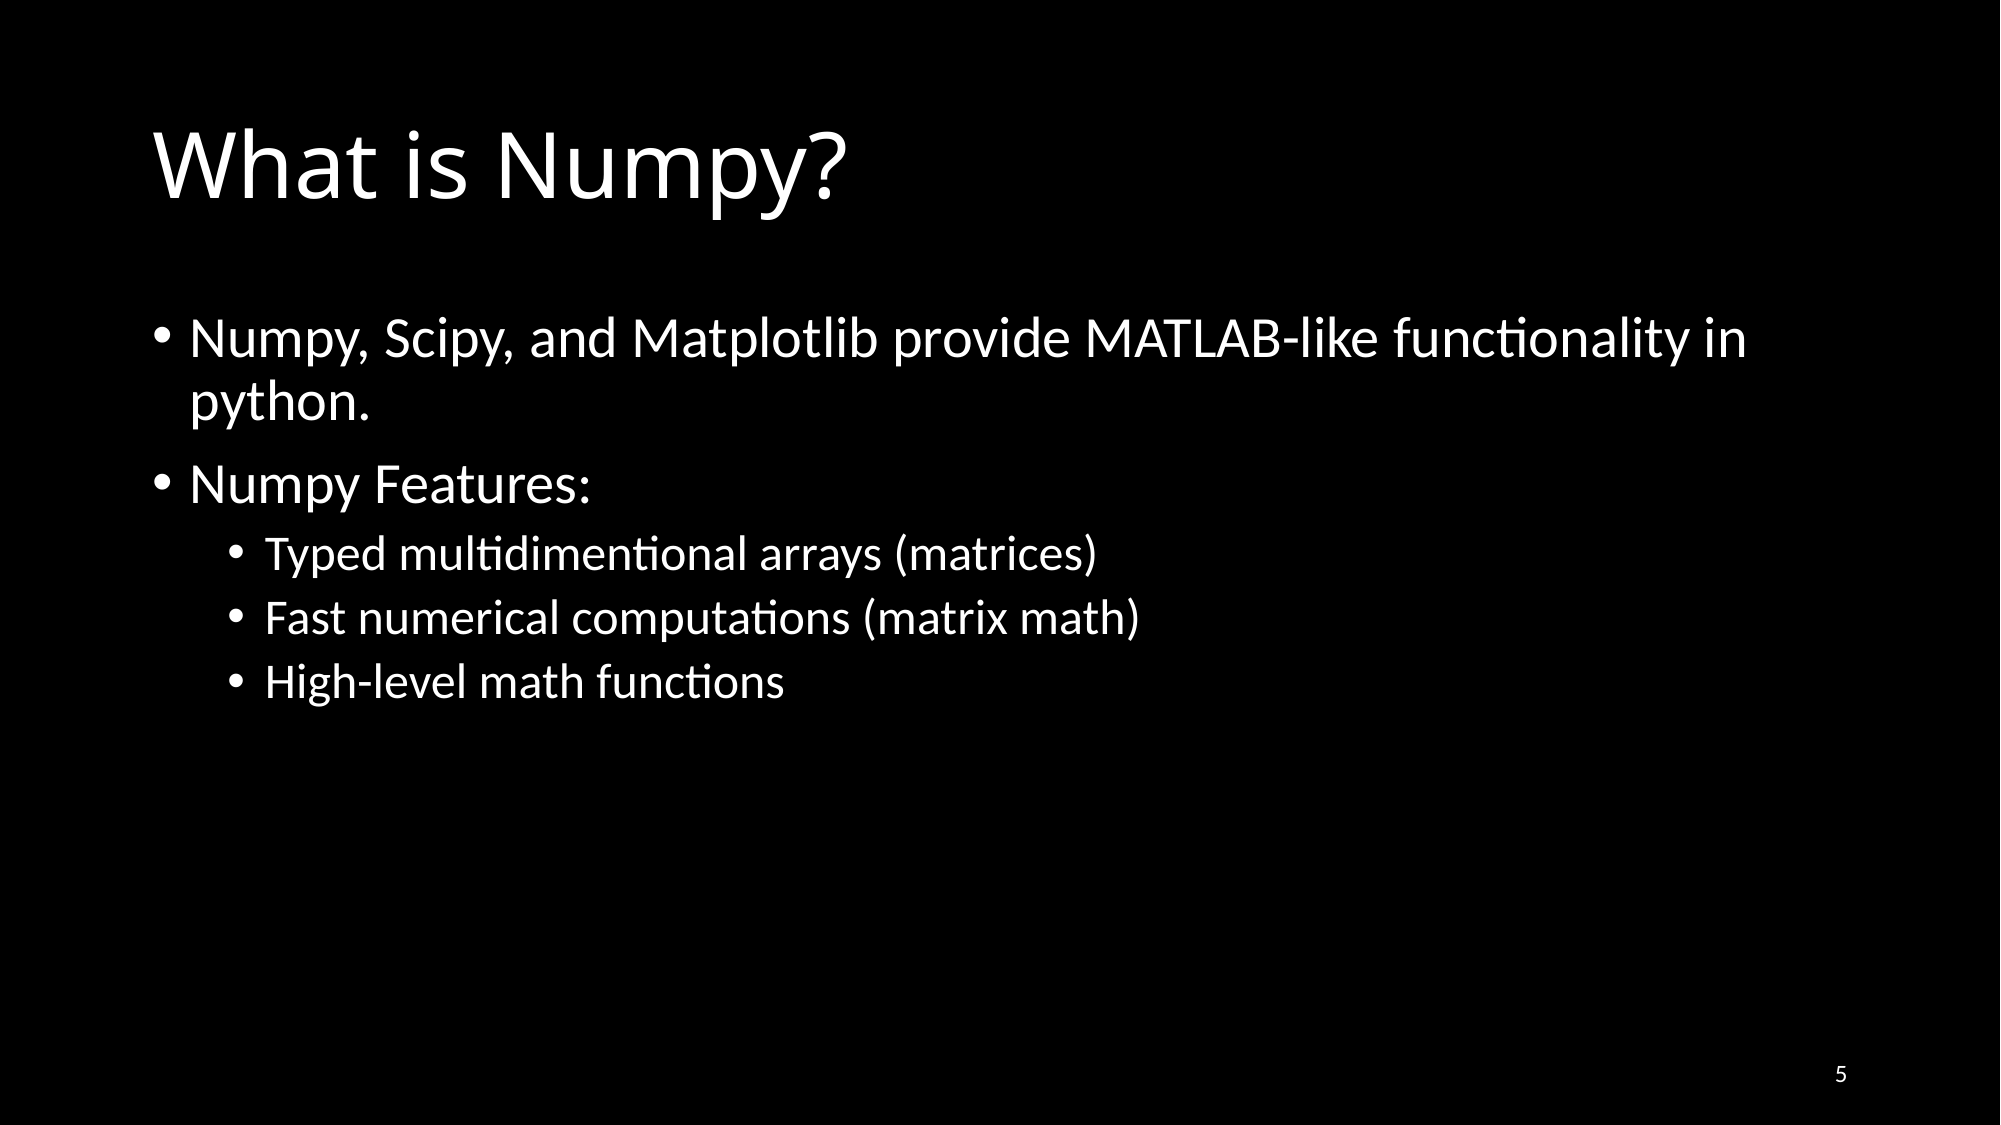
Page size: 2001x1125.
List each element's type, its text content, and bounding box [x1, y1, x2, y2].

list Numpy, Scipy, and Matplotlib provide MATLAB-like functionality in python. Numpy Features: Typed multidimentional arrays (matrices) Fast numerical computations (matrix math) High-level math functions [137, 299, 1863, 1014]
slide_number 5 [1412, 1042, 1863, 1103]
title What is Numpy? [137, 59, 1863, 278]
